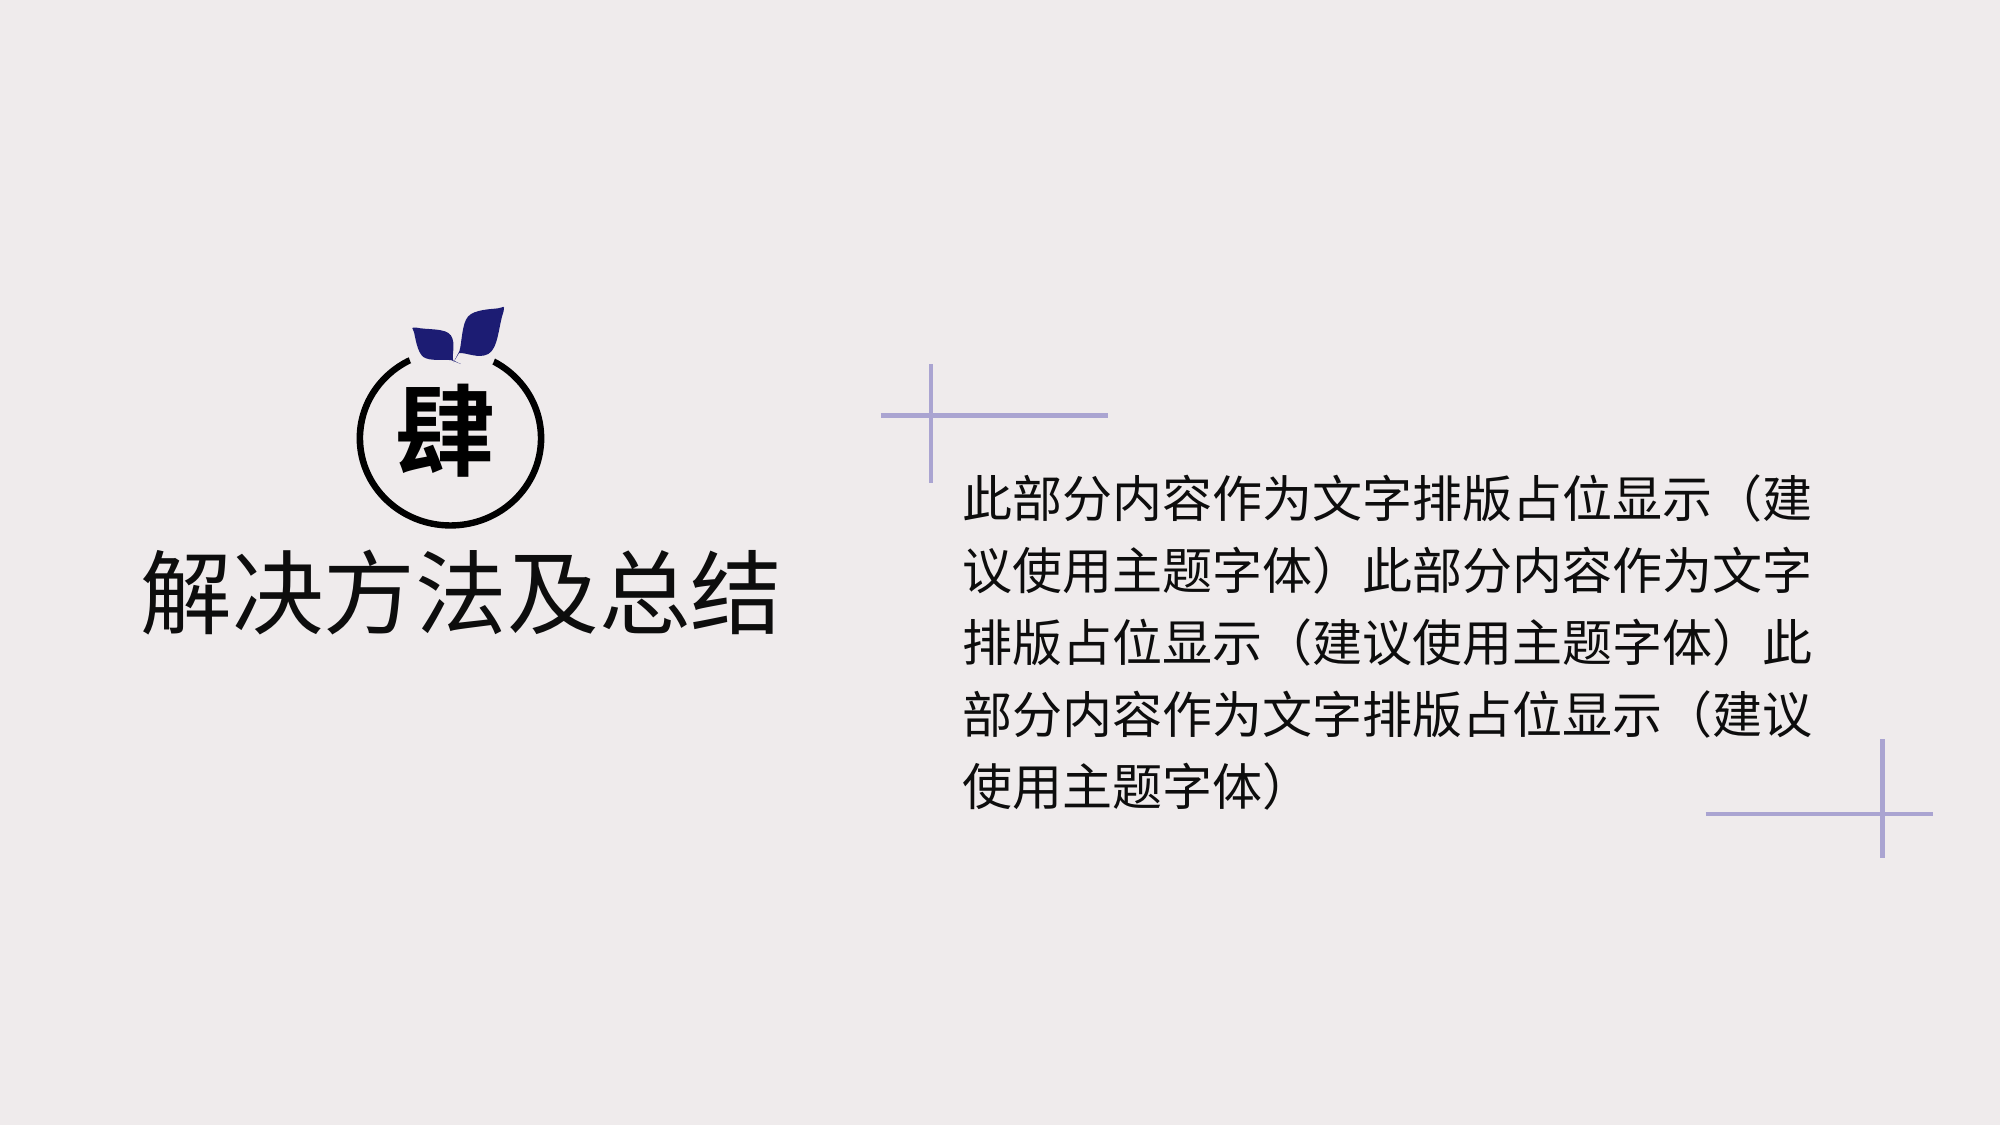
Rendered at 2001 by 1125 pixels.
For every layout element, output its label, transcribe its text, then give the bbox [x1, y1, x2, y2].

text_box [1705, 739, 1934, 858]
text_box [356, 302, 545, 529]
text_box 此部分内容作为文字排版占位显示（建议使用主题字体）此部分内容作为文字排版占位显示（建议使用主题字体）此部分内容作为文字排版占位显示（建议使用主题字体） [947, 447, 1864, 895]
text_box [880, 364, 1109, 483]
text_box 解决方法及总结 [42, 528, 881, 654]
